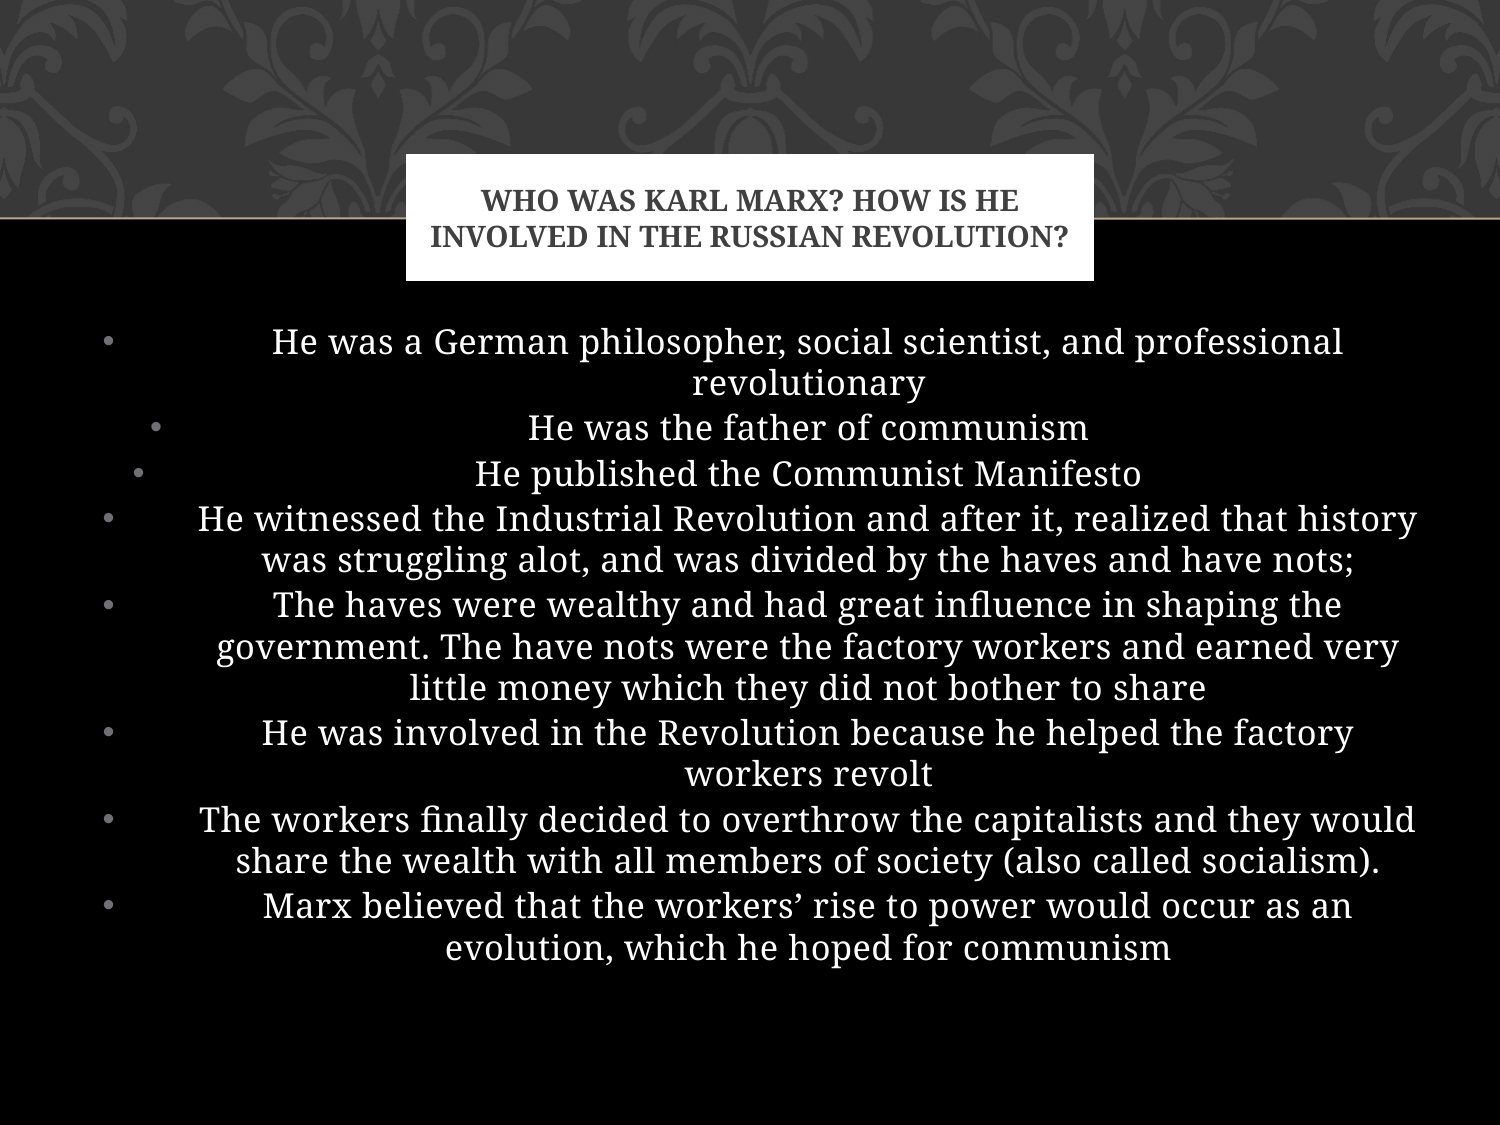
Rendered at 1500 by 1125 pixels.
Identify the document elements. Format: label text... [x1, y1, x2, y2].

title Who was Karl Marx? How is he involved in the Russian Revolution? [406, 154, 1094, 281]
list He was a German philosopher, social scientist, and professional revolutionary He was the father of communism He published the Communist Manifesto He witnessed the Industrial Revolution and after it, realized that history was struggling alot, and was divided by the haves and have nots; The haves were wealthy and had great influence in shaping the government. The have nots were the factory workers and earned very little money which they did not bother to share He was involved in the Revolution because he helped the factory workers revolt The workers finally decided to overthrow the capitalists and they would share the wealth with all members of society (also called socialism). Marx believed that the workers’ rise to power would occur as an evolution, which he hoped for communism [87, 312, 1438, 1063]
